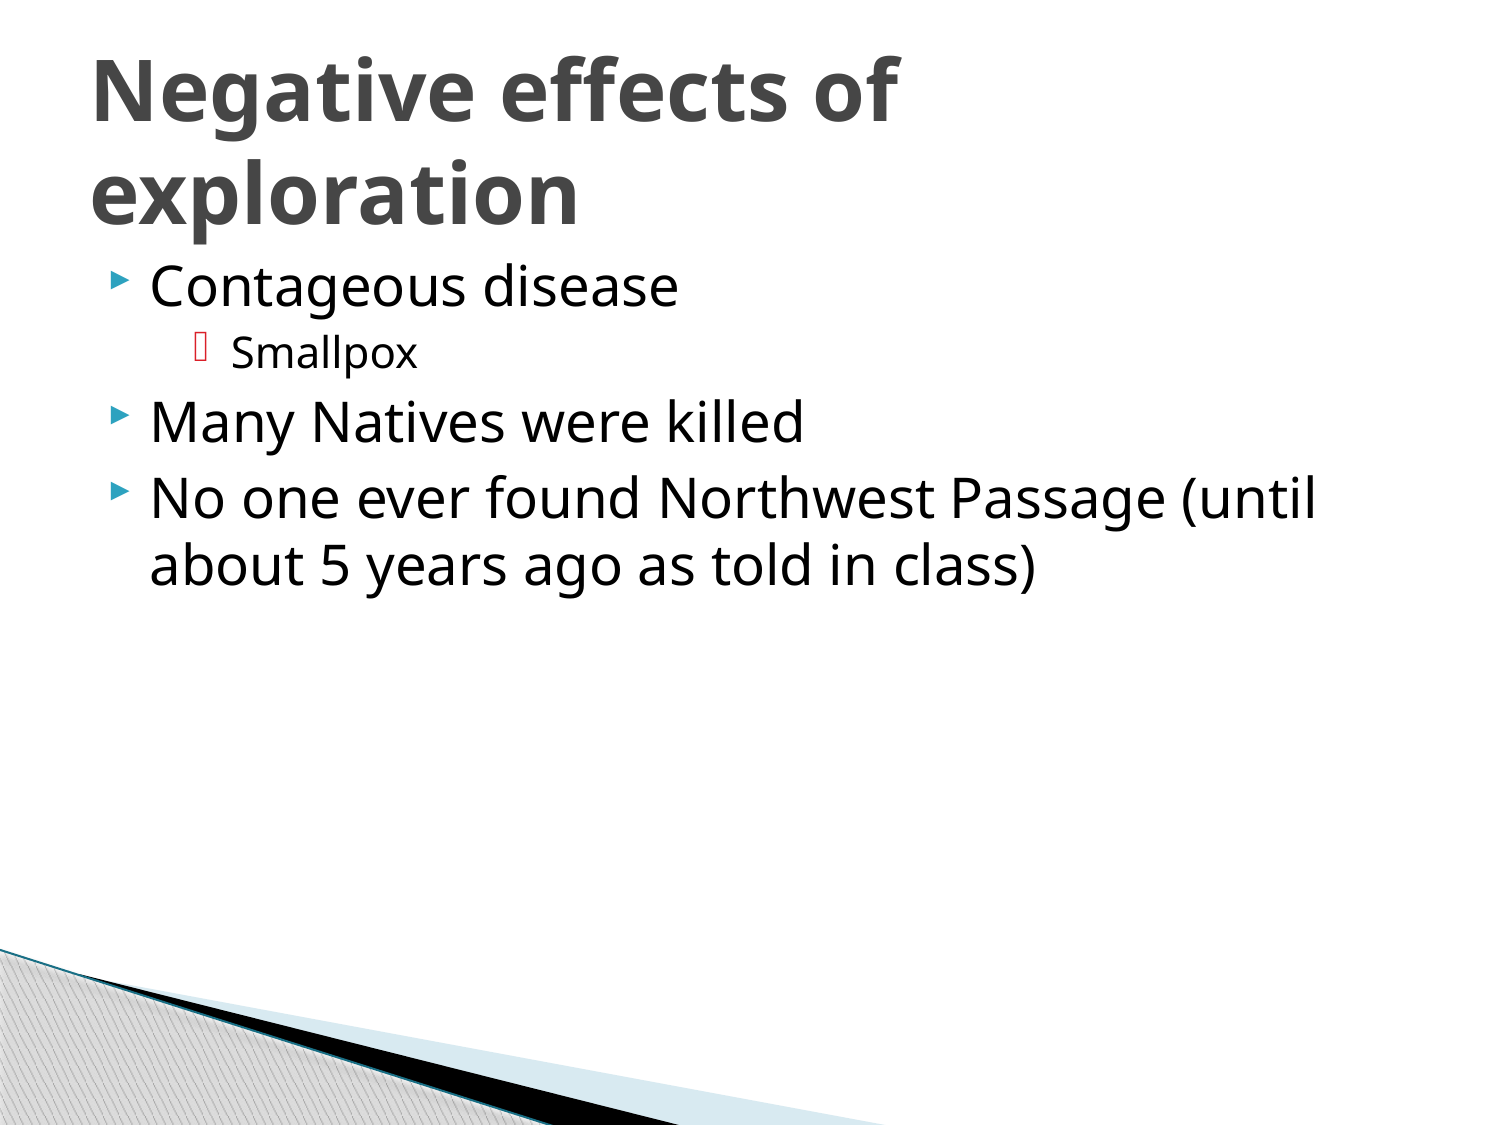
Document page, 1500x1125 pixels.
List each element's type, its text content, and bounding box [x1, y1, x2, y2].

list Contageous disease Smallpox Many Natives were killed No one ever found Northwest Passage (until about 5 years ago as told in class) [75, 243, 1425, 986]
title Negative effects of exploration [75, 45, 1425, 233]
